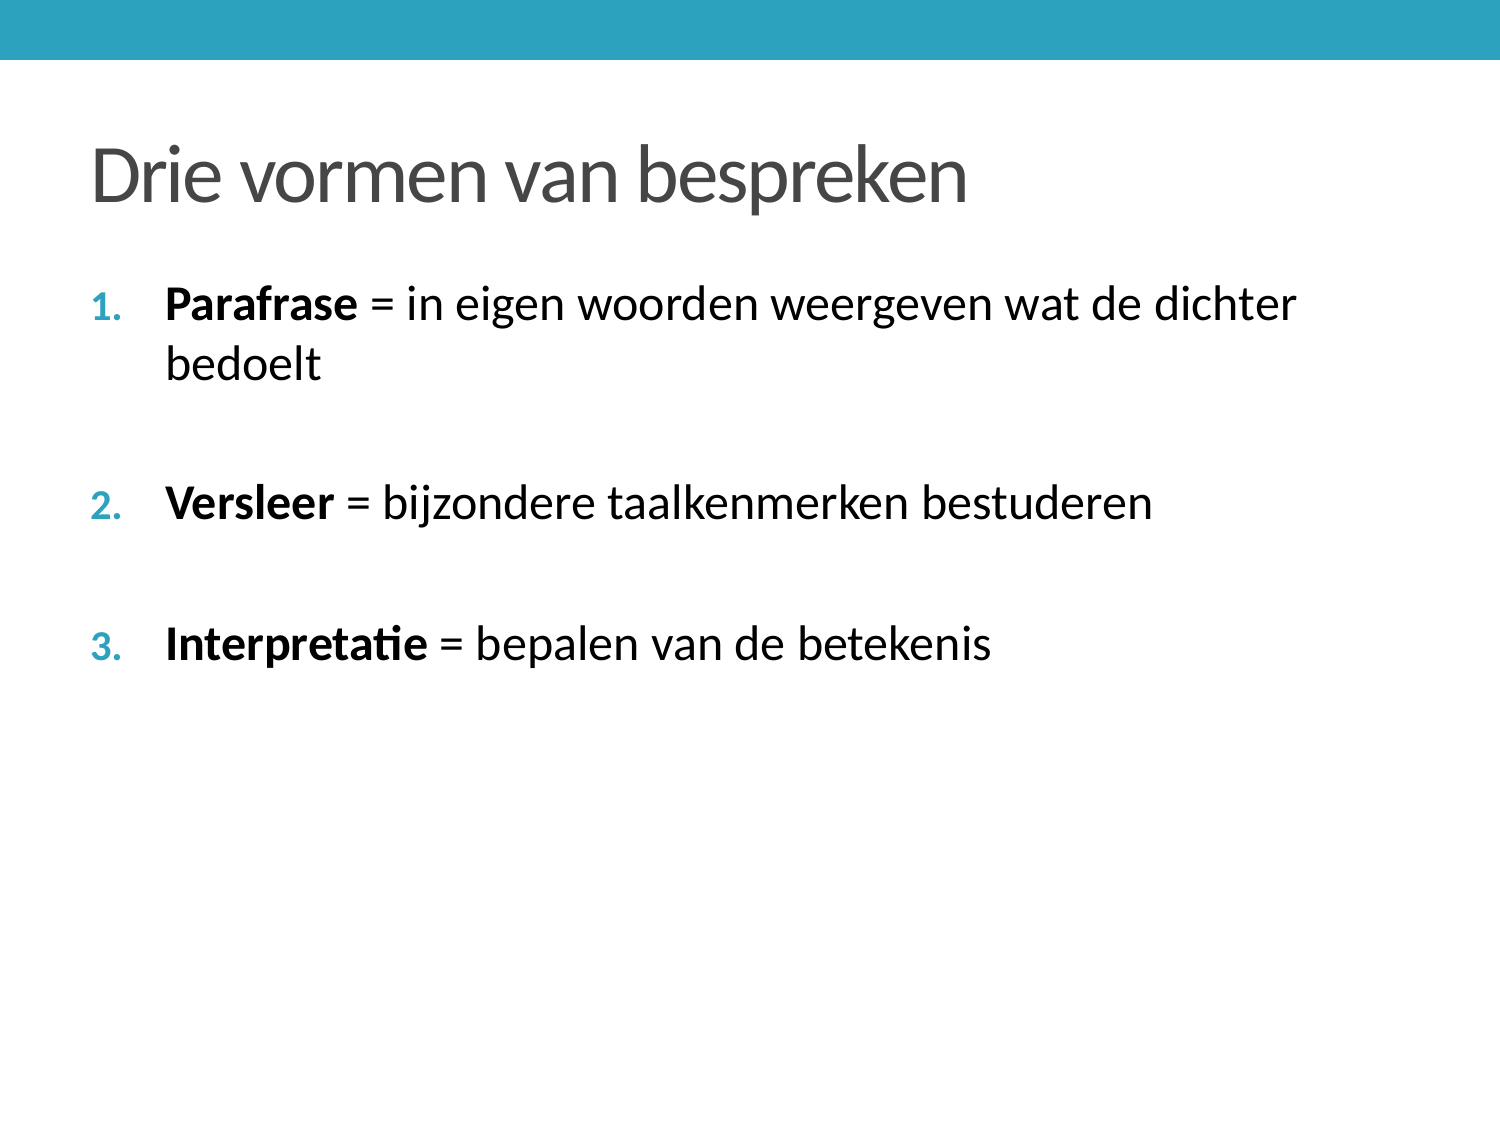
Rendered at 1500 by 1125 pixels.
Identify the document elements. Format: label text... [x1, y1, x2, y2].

list Parafrase = in eigen woorden weergeven wat de dichter bedoelt Versleer = bijzondere taalkenmerken bestuderen Interpretatie = bepalen van de betekenis [75, 262, 1425, 1063]
title Drie vormen van bespreken [75, 87, 1425, 250]
